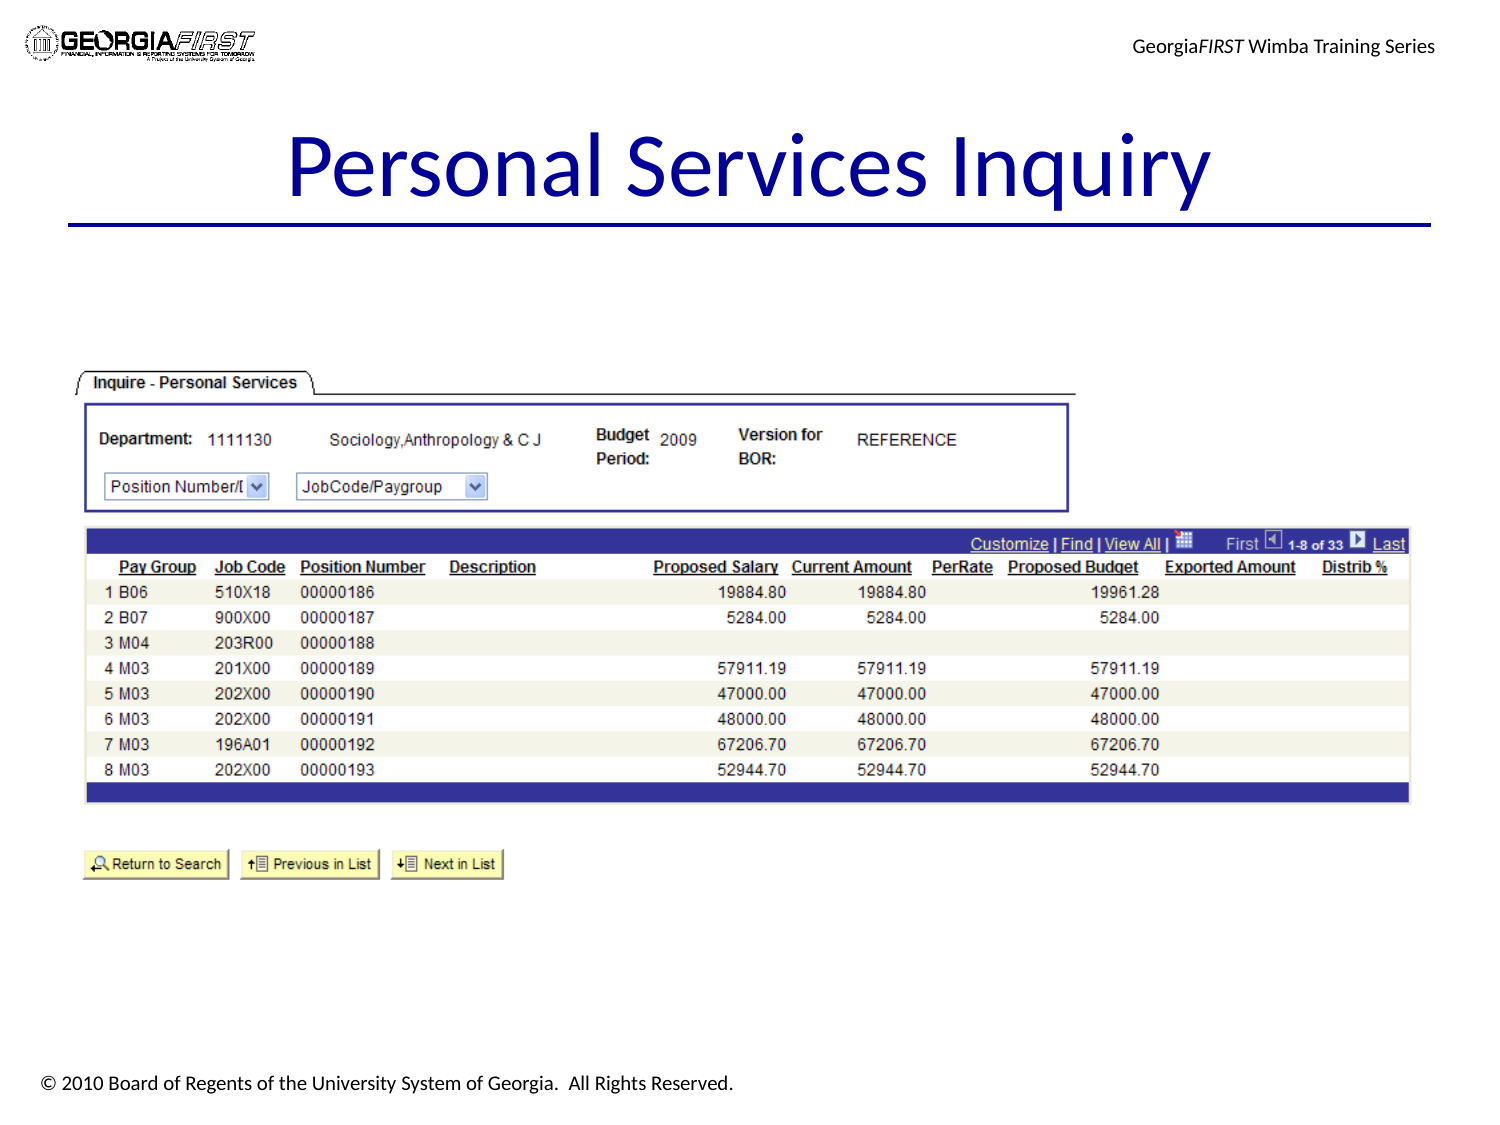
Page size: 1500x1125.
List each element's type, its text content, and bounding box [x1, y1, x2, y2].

title Personal Services Inquiry [75, 87, 1425, 233]
picture [24, 24, 255, 63]
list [74, 359, 1426, 908]
